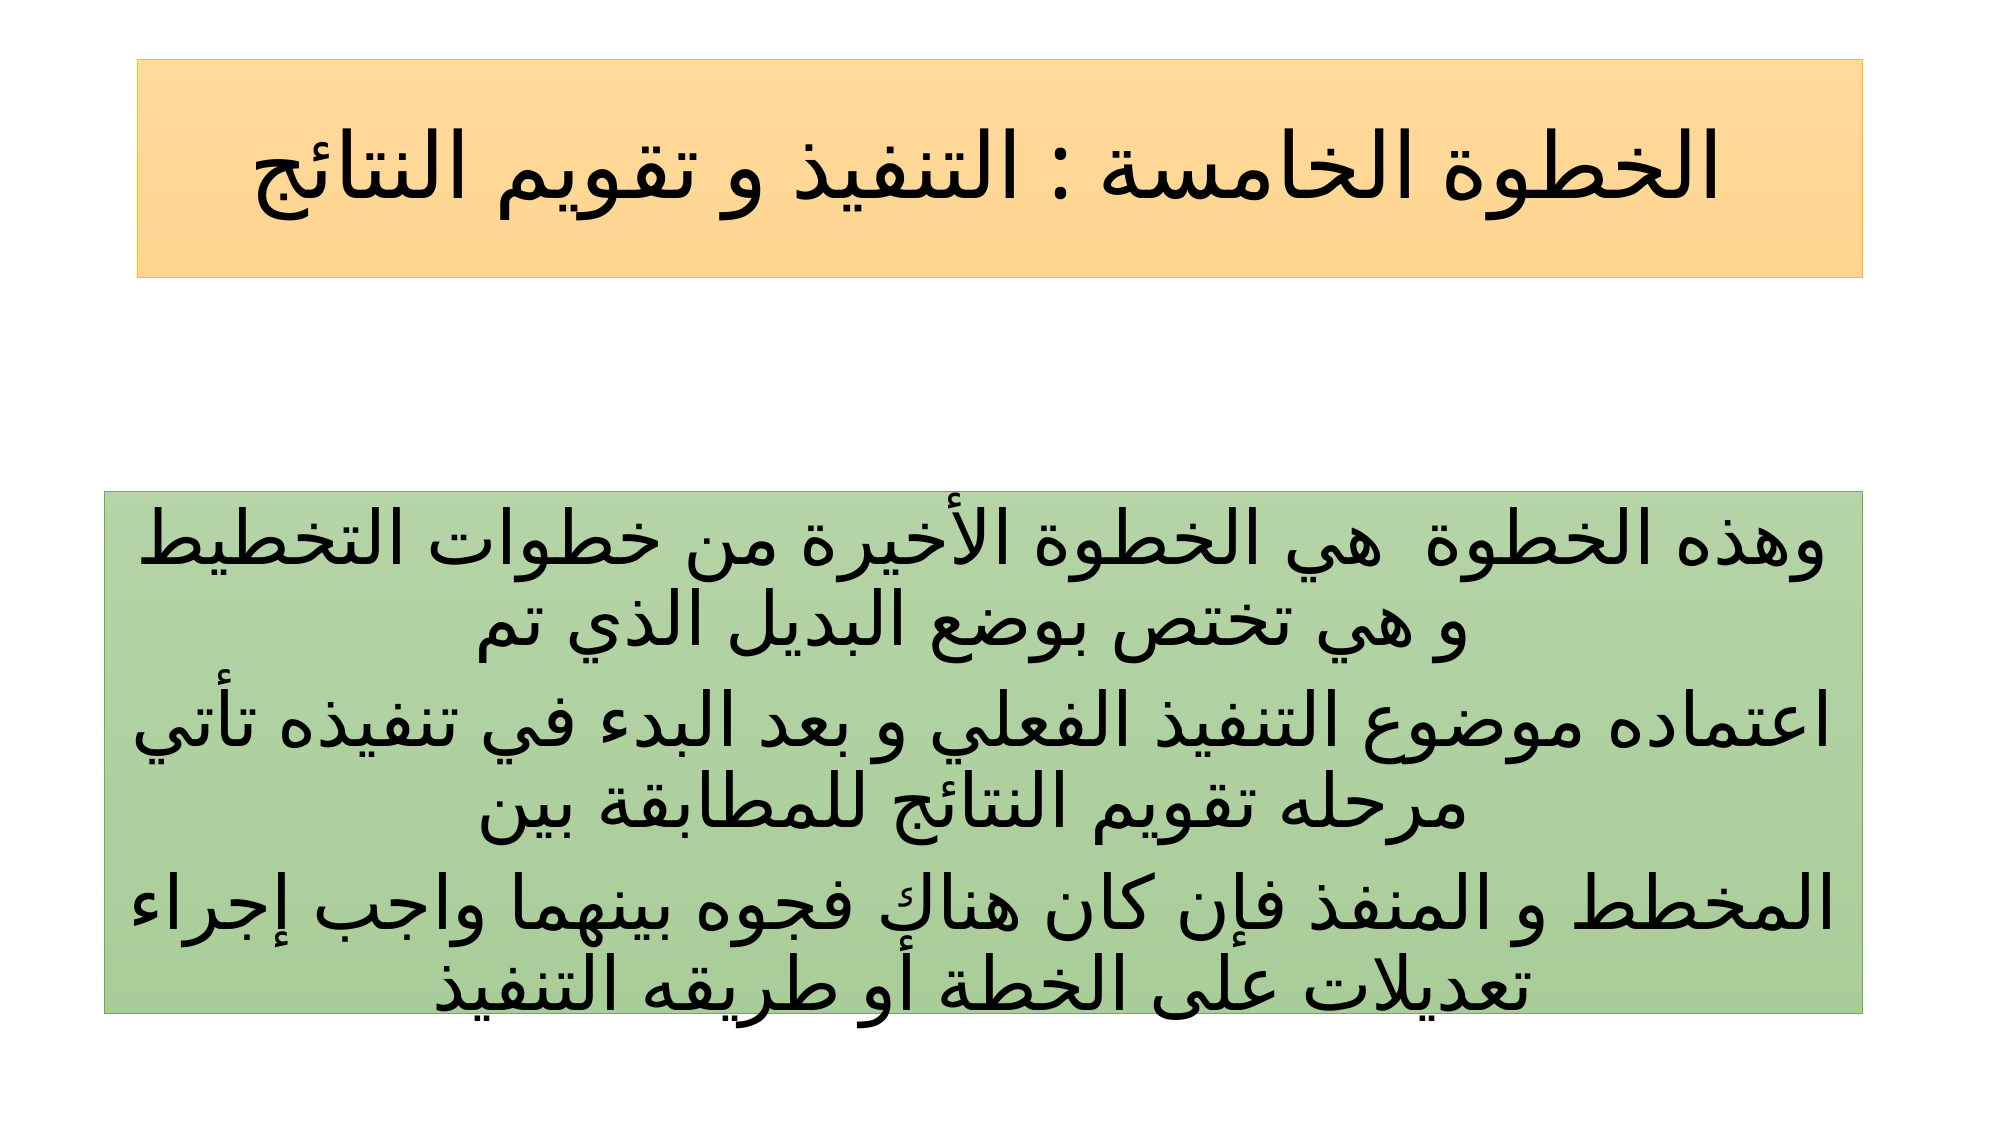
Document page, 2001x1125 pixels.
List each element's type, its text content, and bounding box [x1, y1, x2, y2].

list وهذه الخطوة هي الخطوة الأخيرة من خطوات التخطيط و هي تختص بوضع البديل الذي تم اعتماده موضوع التنفيذ الفعلي و بعد البدء في تنفيذه تأتي مرحله تقويم النتائج للمطابقة بين المخطط و المنفذ فإن كان هناك فجوه بينهما واجب إجراء تعديلات على الخطة أو طريقه التنفيذ [104, 491, 1863, 1014]
title الخطوة الخامسة : التنفيذ و تقويم النتائج [137, 59, 1863, 278]
